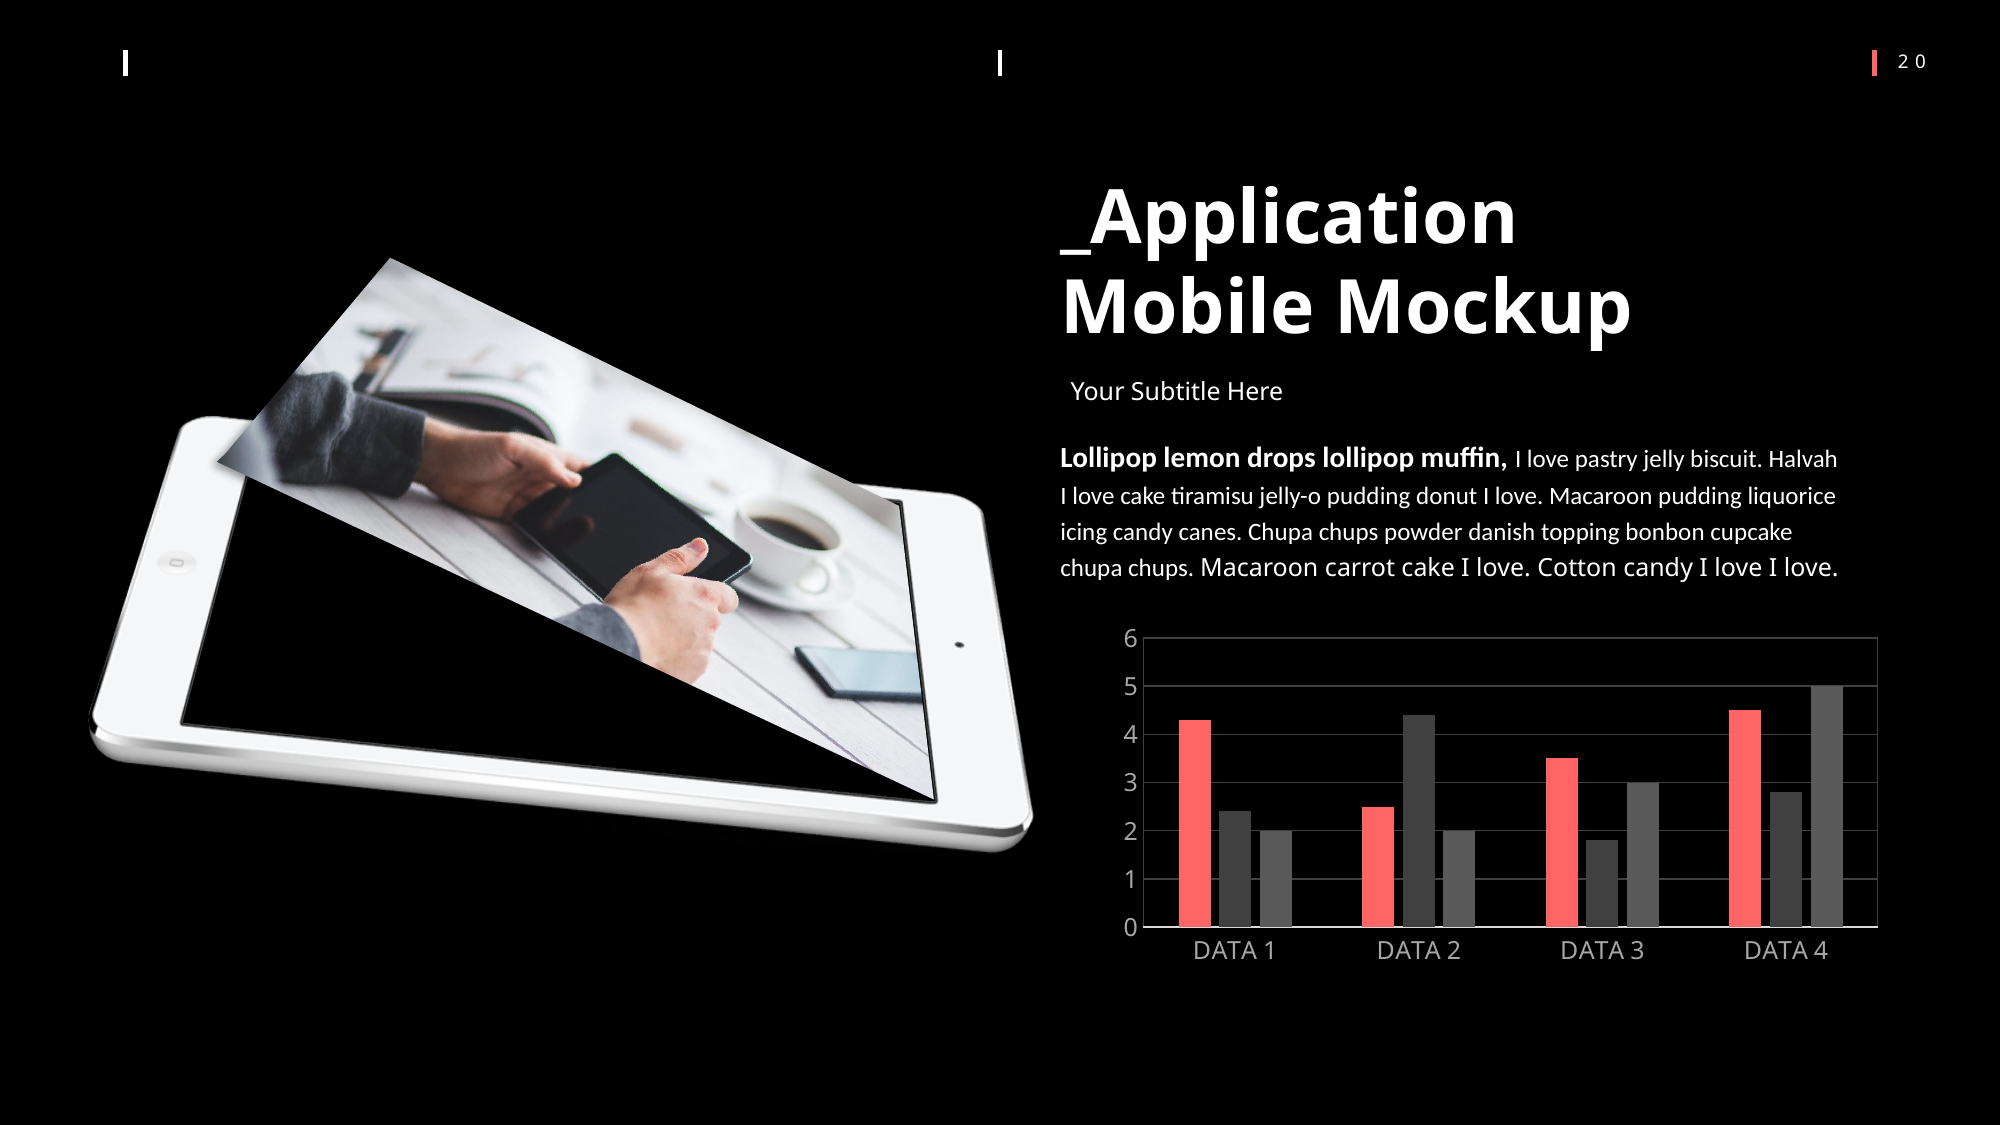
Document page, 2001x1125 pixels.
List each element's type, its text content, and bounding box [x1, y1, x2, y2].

chart [1067, 619, 1885, 972]
picture [60, 257, 1126, 944]
text_box Lollipop lemon drops lollipop muffin, I love pastry jelly biscuit. Halvah I love cake tiramisu jelly-o pudding donut I love. Macaroon pudding liquorice icing candy canes. Chupa chups powder danish topping bonbon cupcake chupa chups. Macaroon carrot cake I love. Cotton candy I love I love. [1045, 424, 1861, 589]
text_box Your Subtitle Here [1055, 368, 1299, 413]
text_box _Application Mobile Mockup [1045, 160, 1757, 356]
